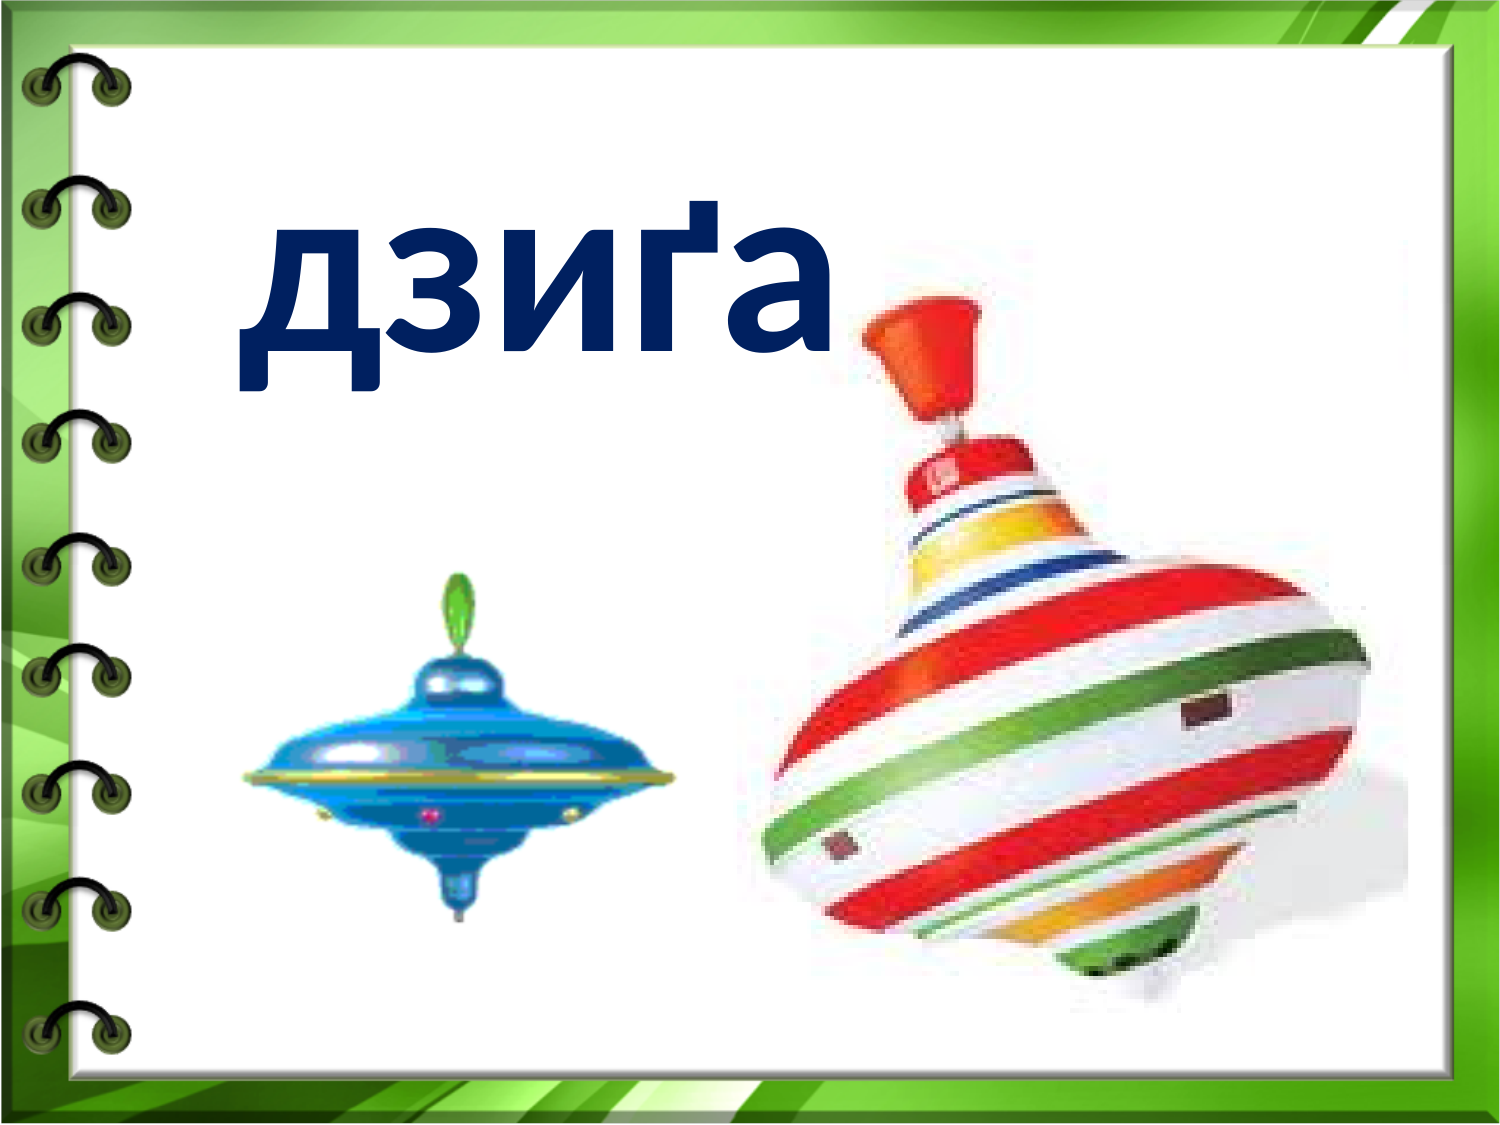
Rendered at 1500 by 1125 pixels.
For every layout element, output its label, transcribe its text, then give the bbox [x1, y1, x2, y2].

text_box [152, 574, 844, 1125]
picture [0, 0, 1500, 1125]
text_box дзиґа [222, 93, 1184, 385]
